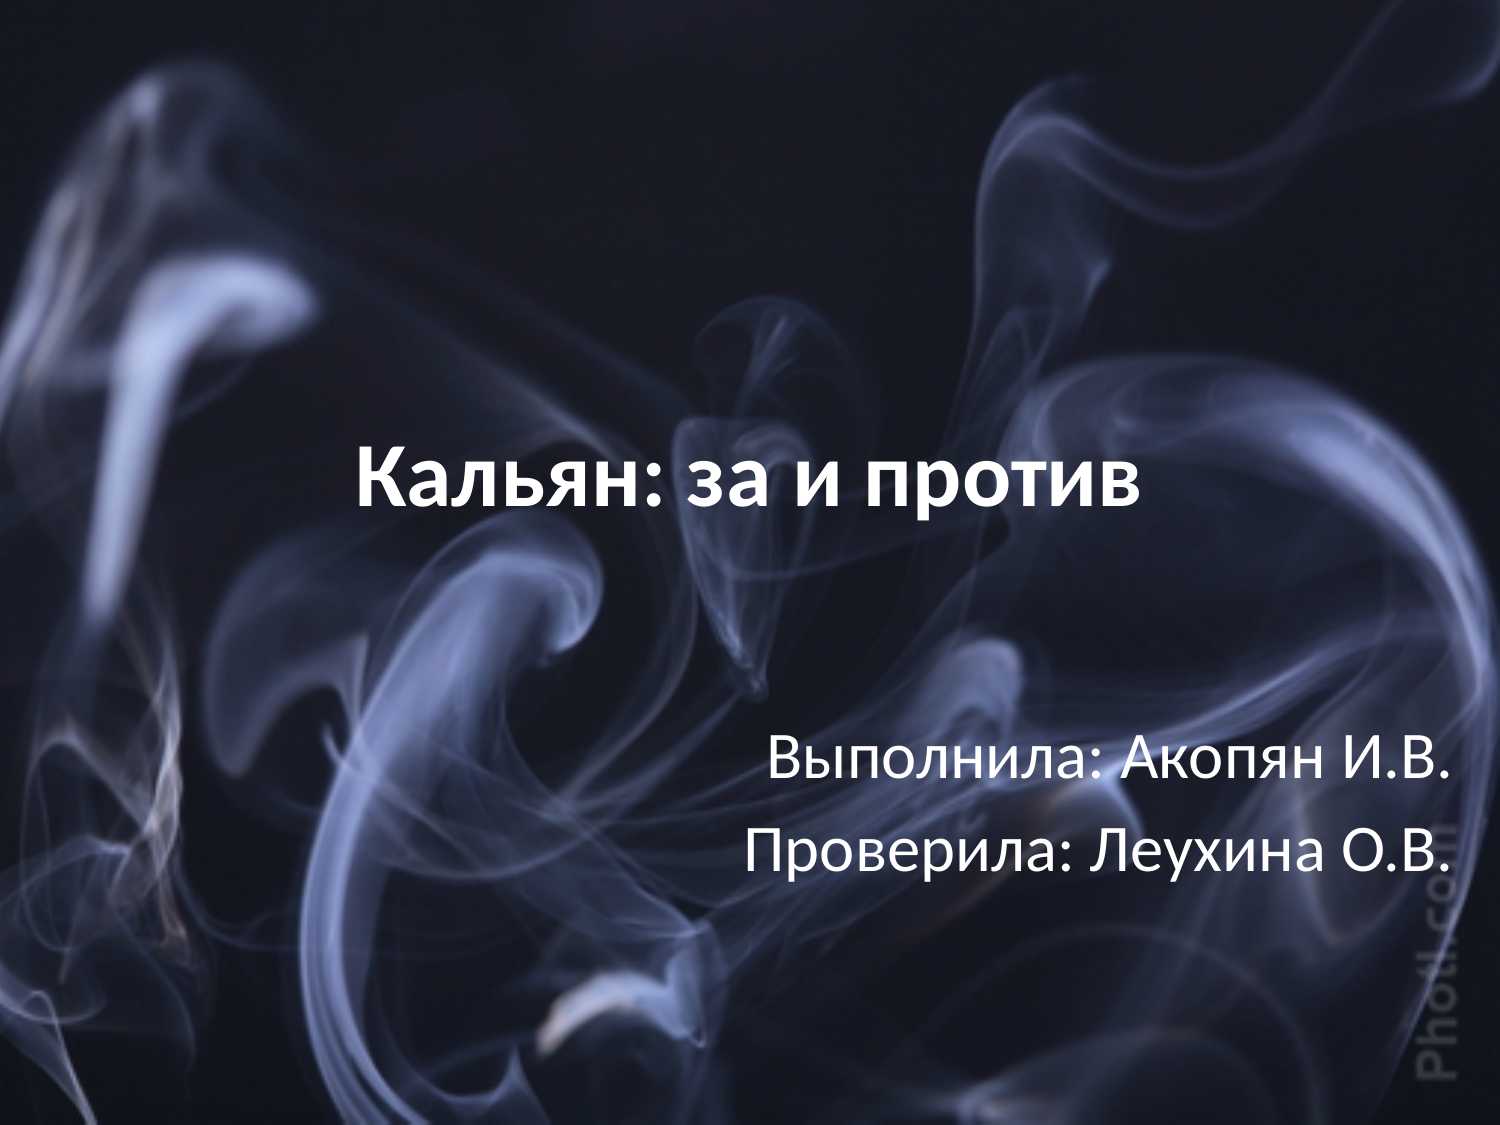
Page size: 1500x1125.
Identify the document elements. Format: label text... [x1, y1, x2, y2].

picture [0, 0, 1500, 1125]
title Кальян: за и против [112, 349, 1388, 591]
subtitle Выполнила: Акопян И.В. Проверила: Леухина О.В. [419, 704, 1470, 992]
